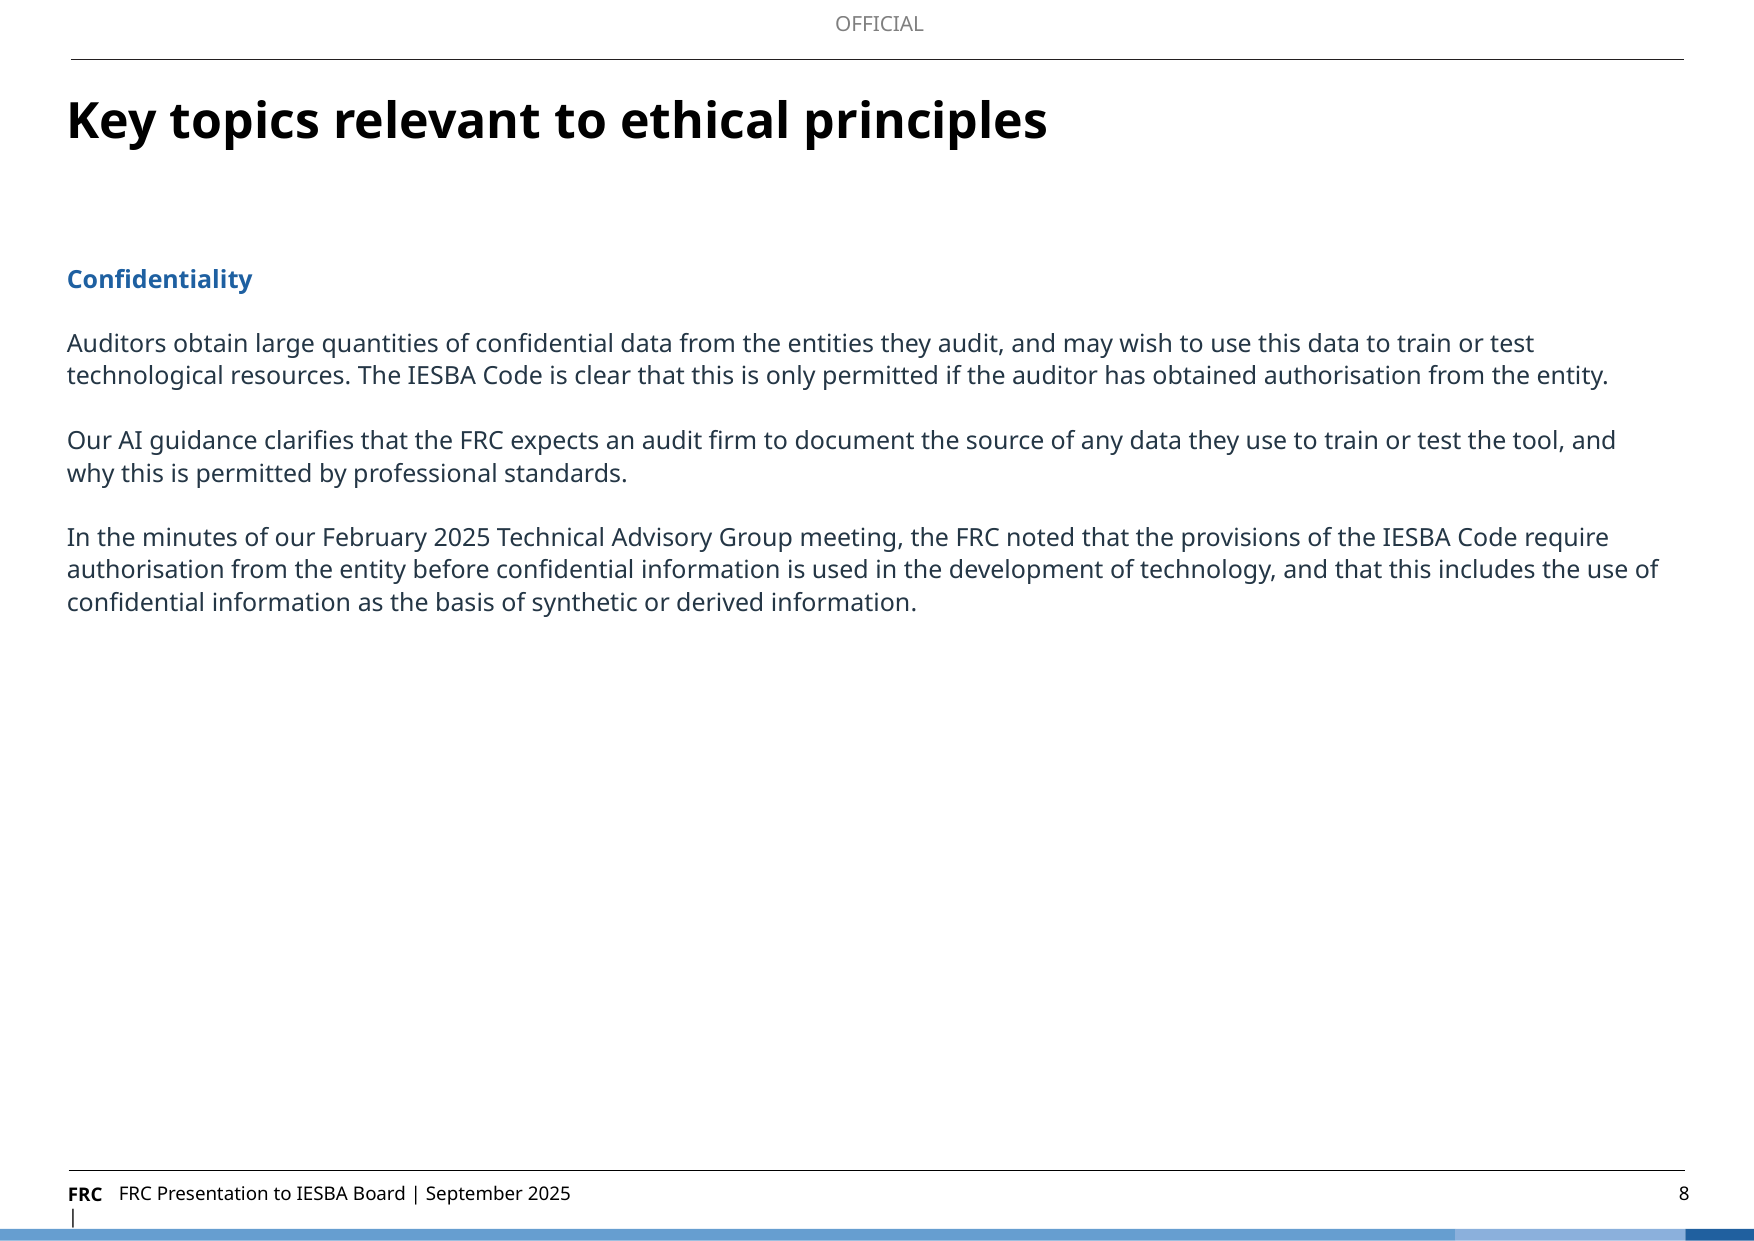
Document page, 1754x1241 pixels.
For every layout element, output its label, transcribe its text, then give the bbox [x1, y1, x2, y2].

list Confidentiality Auditors obtain large quantities of confidential data from the entities they audit, and may wish to use this data to train or test technological resources. The IESBA Code is clear that this is only permitted if the auditor has obtained authorisation from the entity. Our AI guidance clarifies that the FRC expects an audit firm to document the source of any data they use to train or test the tool, and why this is permitted by professional standards. In the minutes of our February 2025 Technical Advisory Group meeting, the FRC noted that the provisions of the IESBA Code require authorisation from the entity before confidential information is used in the development of technology, and that this includes the use of confidential information as the basis of synthetic or derived information. [66, 260, 1668, 1105]
title Key topics relevant to ethical principles [66, 88, 1686, 204]
slide_number 8 [1661, 1182, 1690, 1205]
footer FRC Presentation to IESBA Board | September 2025 [118, 1182, 946, 1205]
